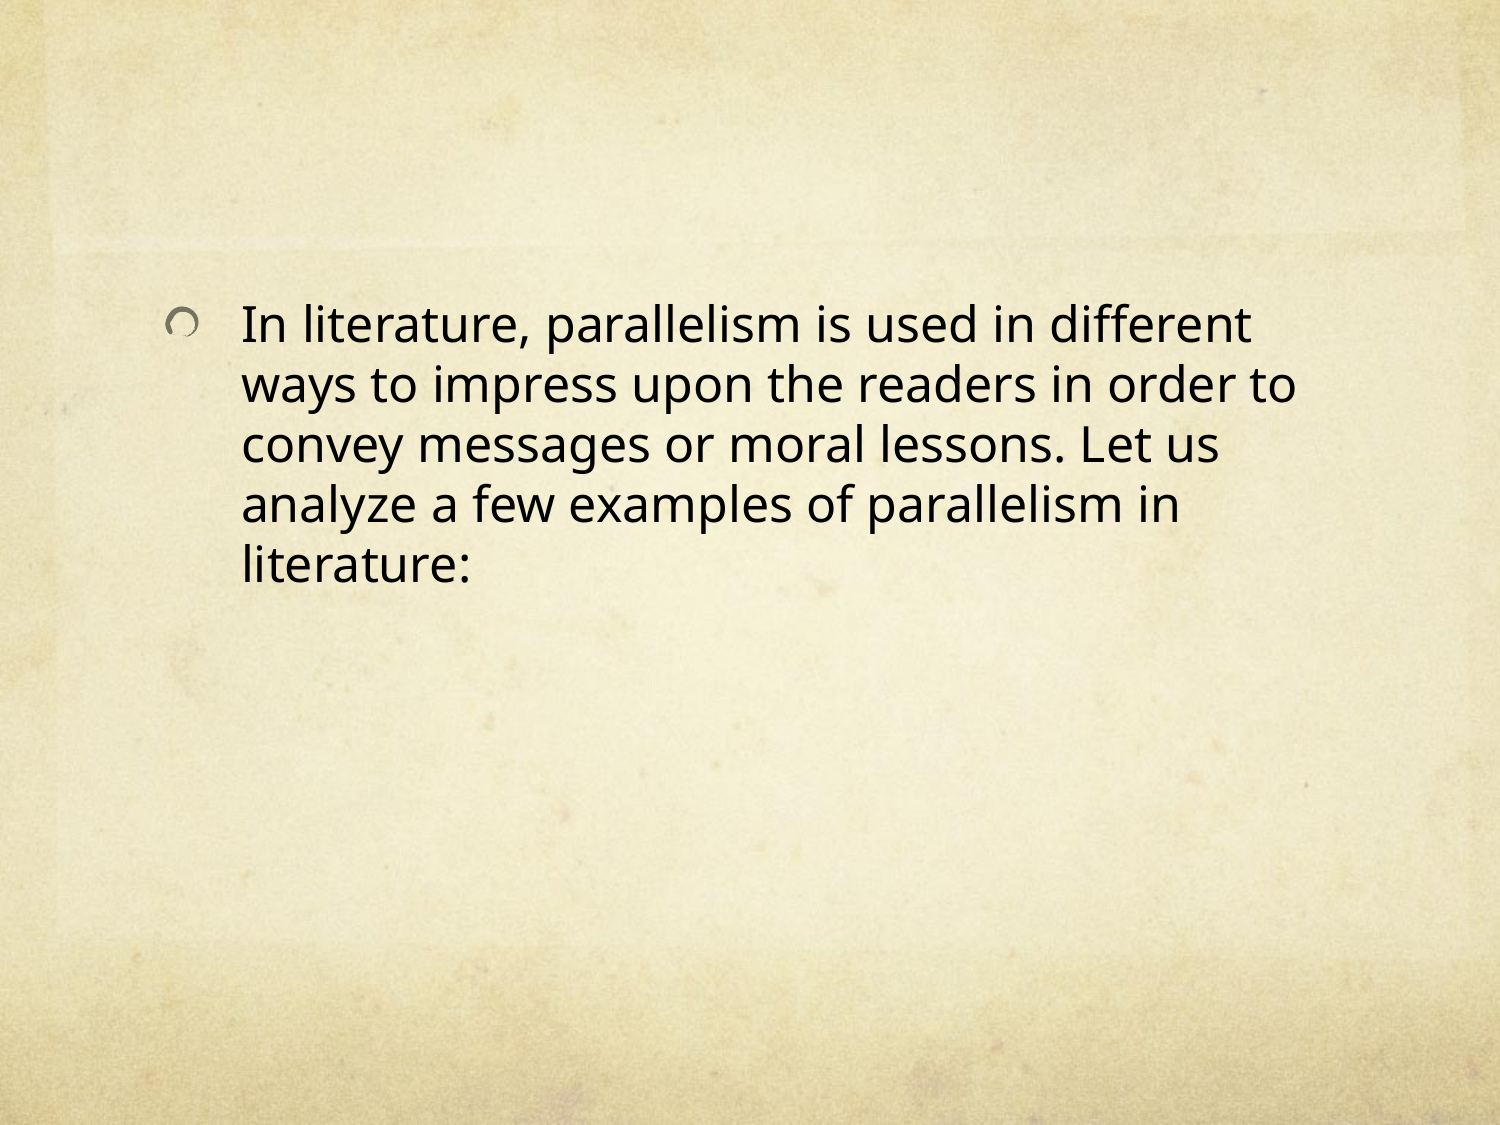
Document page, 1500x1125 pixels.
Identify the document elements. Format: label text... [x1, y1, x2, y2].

list In literature, parallelism is used in different ways to impress upon the readers in order to convey messages or moral lessons. Let us analyze a few examples of parallelism in literature: [150, 284, 1350, 950]
picture [0, 0, 1500, 1125]
